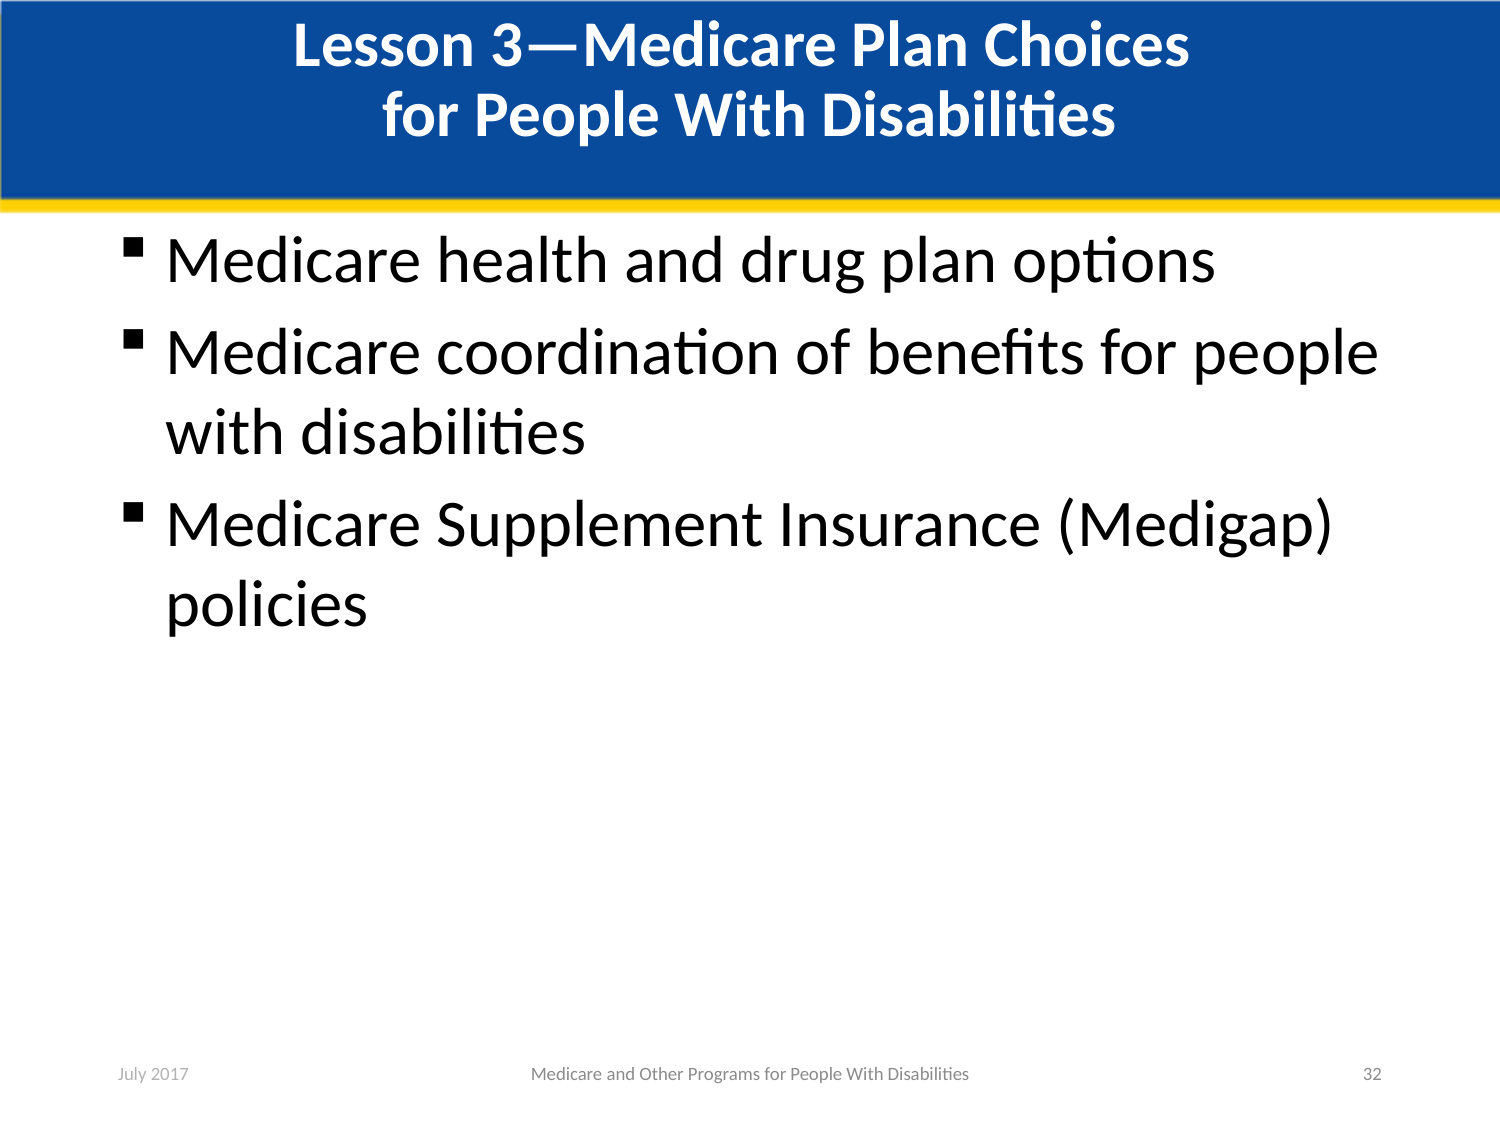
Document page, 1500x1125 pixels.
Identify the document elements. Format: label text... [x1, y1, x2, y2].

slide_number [103, 1042, 441, 1103]
picture [0, 160, 1500, 1125]
title Lesson 3—Medicare Plan Choices for People With Disabilities [0, 1, 1500, 160]
slide_number 32 [1059, 1042, 1397, 1103]
footer Medicare and Other Programs for People With Disabilities [496, 1042, 1004, 1103]
list Medicare health and drug plan options Medicare coordination of benefits for people with disabilities Medicare Supplement Insurance (Medigap) policies [103, 207, 1397, 1014]
